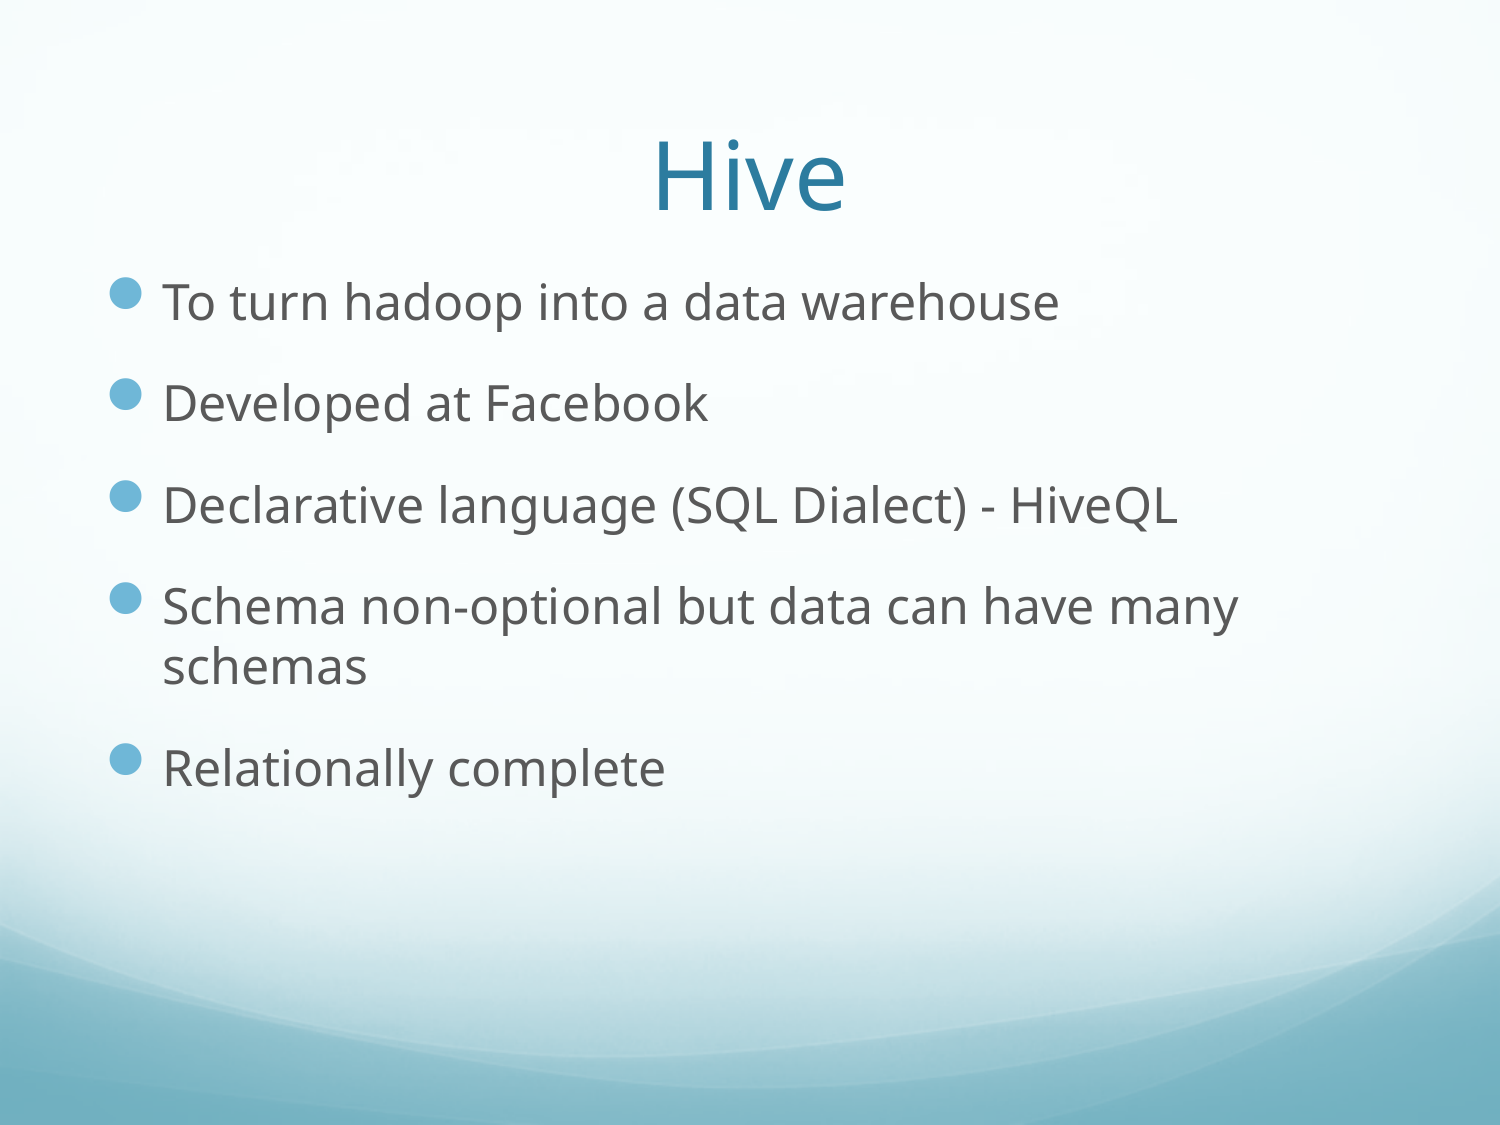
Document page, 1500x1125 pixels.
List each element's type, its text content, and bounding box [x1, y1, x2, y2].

title Hive [90, 17, 1410, 237]
list To turn hadoop into a data warehouse Developed at Facebook Declarative language (SQL Dialect) - HiveQL Schema non-optional but data can have many schemas Relationally complete [90, 262, 1410, 975]
